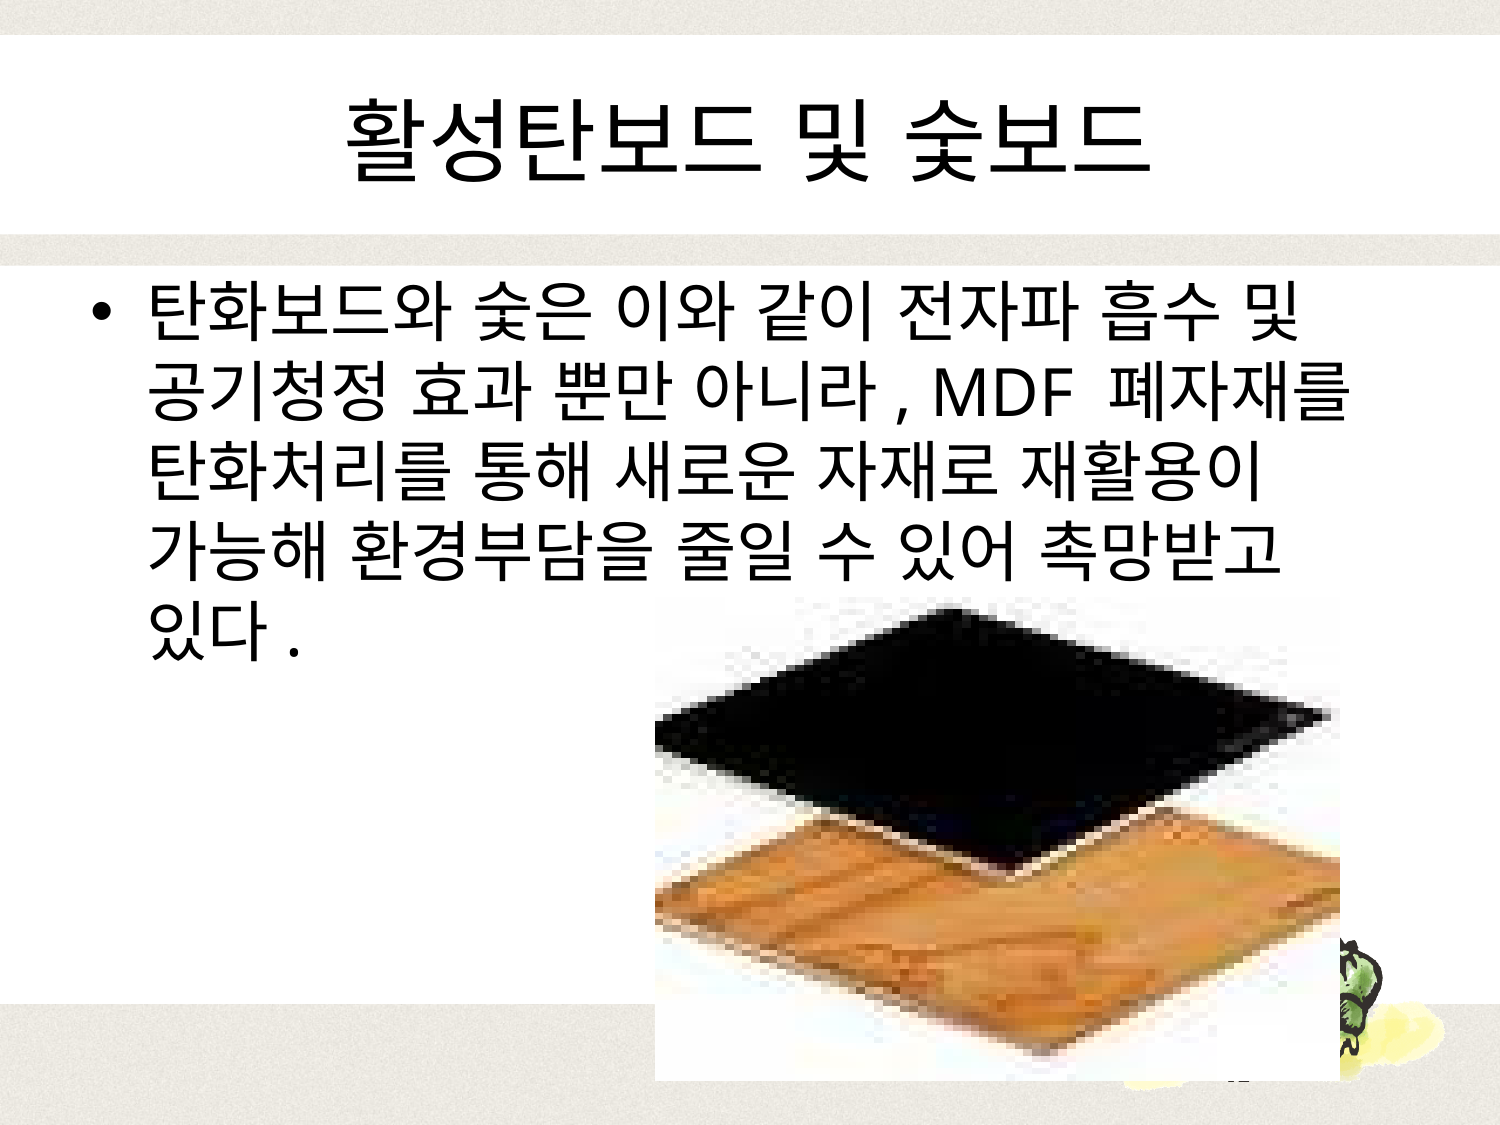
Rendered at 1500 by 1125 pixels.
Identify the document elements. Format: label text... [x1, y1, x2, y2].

picture [0, 235, 1500, 265]
list 탄화보드와 숯은 이와 같이 전자파 흡수 및 공기청정 효과 뿐만 아니라, MDF 폐자재를 탄화처리를 통해 새로운 자재로 재활용이 가능해 환경부담을 줄일 수 있어 촉망받고 있다. [75, 262, 1425, 1005]
picture [0, 0, 1500, 35]
picture [0, 597, 1500, 1125]
title 활성탄보드 및 숯보드 [75, 45, 1425, 233]
